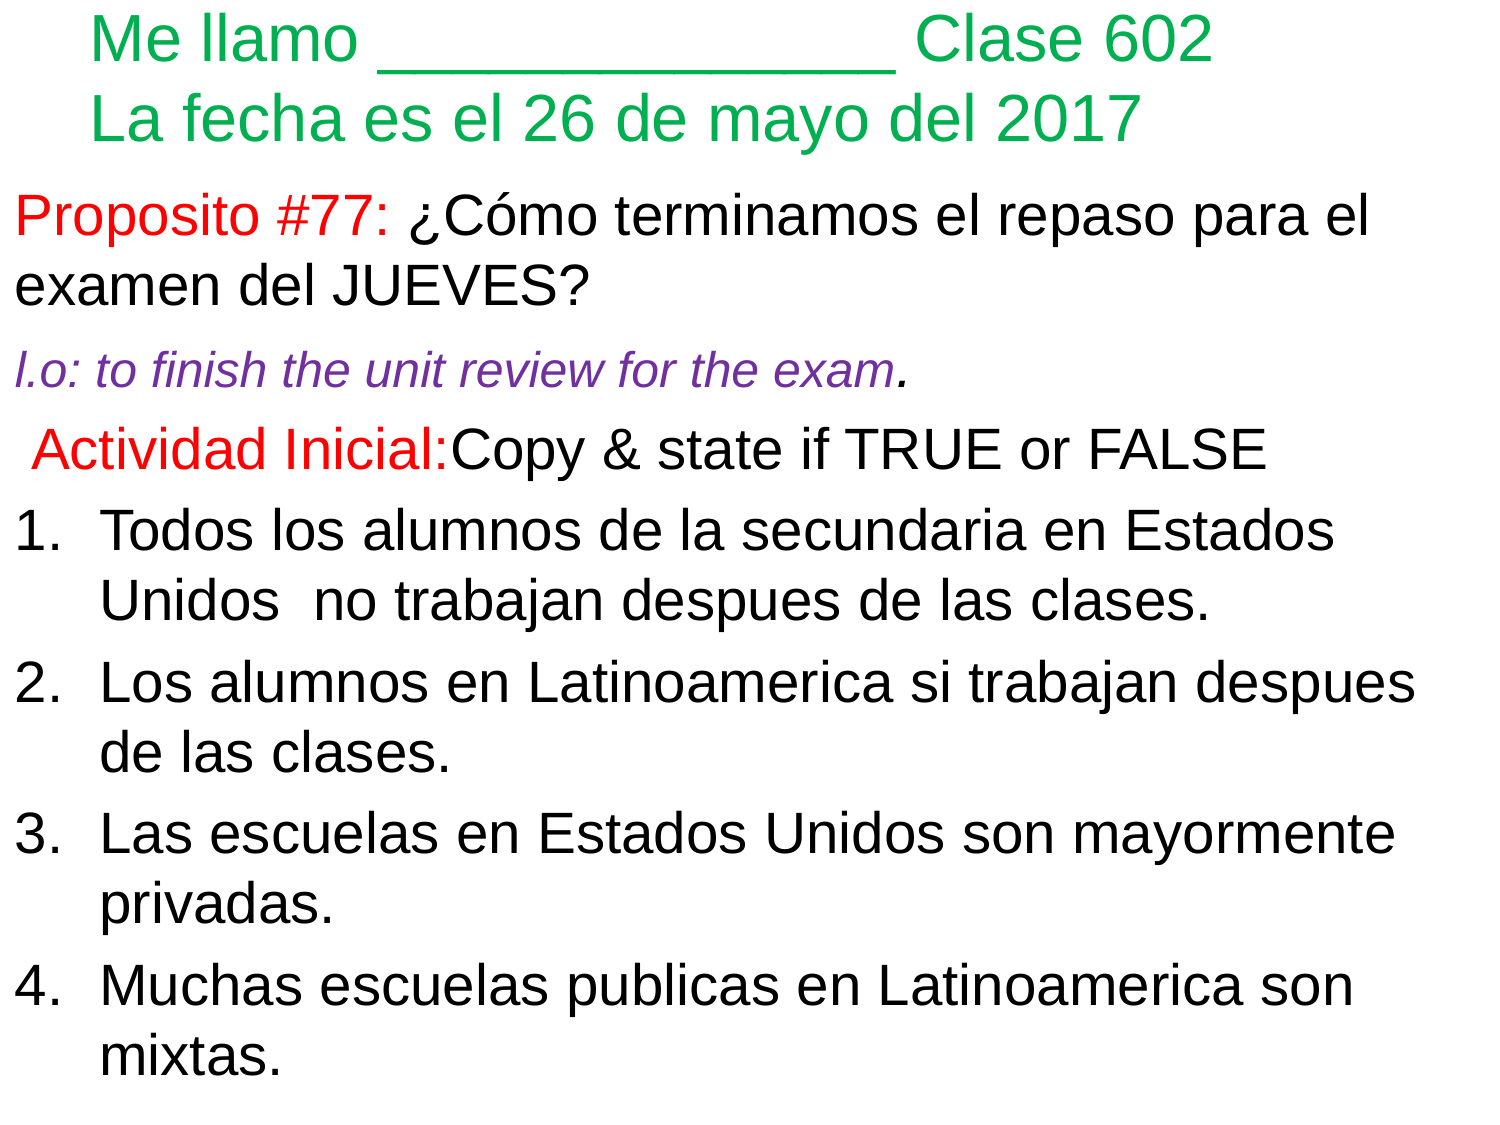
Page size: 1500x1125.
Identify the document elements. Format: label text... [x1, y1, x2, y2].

text_box Me llamo ______________ Clase 602 La fecha es el 26 de mayo del 2017 [74, 0, 1425, 170]
text_box Proposito #77: ¿Cómo terminamos el repaso para el examen del JUEVES? l.o: to finish the unit review for the exam. Actividad Inicial:Copy & state if TRUE or FALSE Todos los alumnos de la secundaria en Estados Unidos no trabajan despues de las clases. Los alumnos en Latinoamerica si trabajan despues de las clases. Las escuelas en Estados Unidos son mayormente privadas. Muchas escuelas publicas en Latinoamerica son mixtas. [0, 170, 1500, 913]
